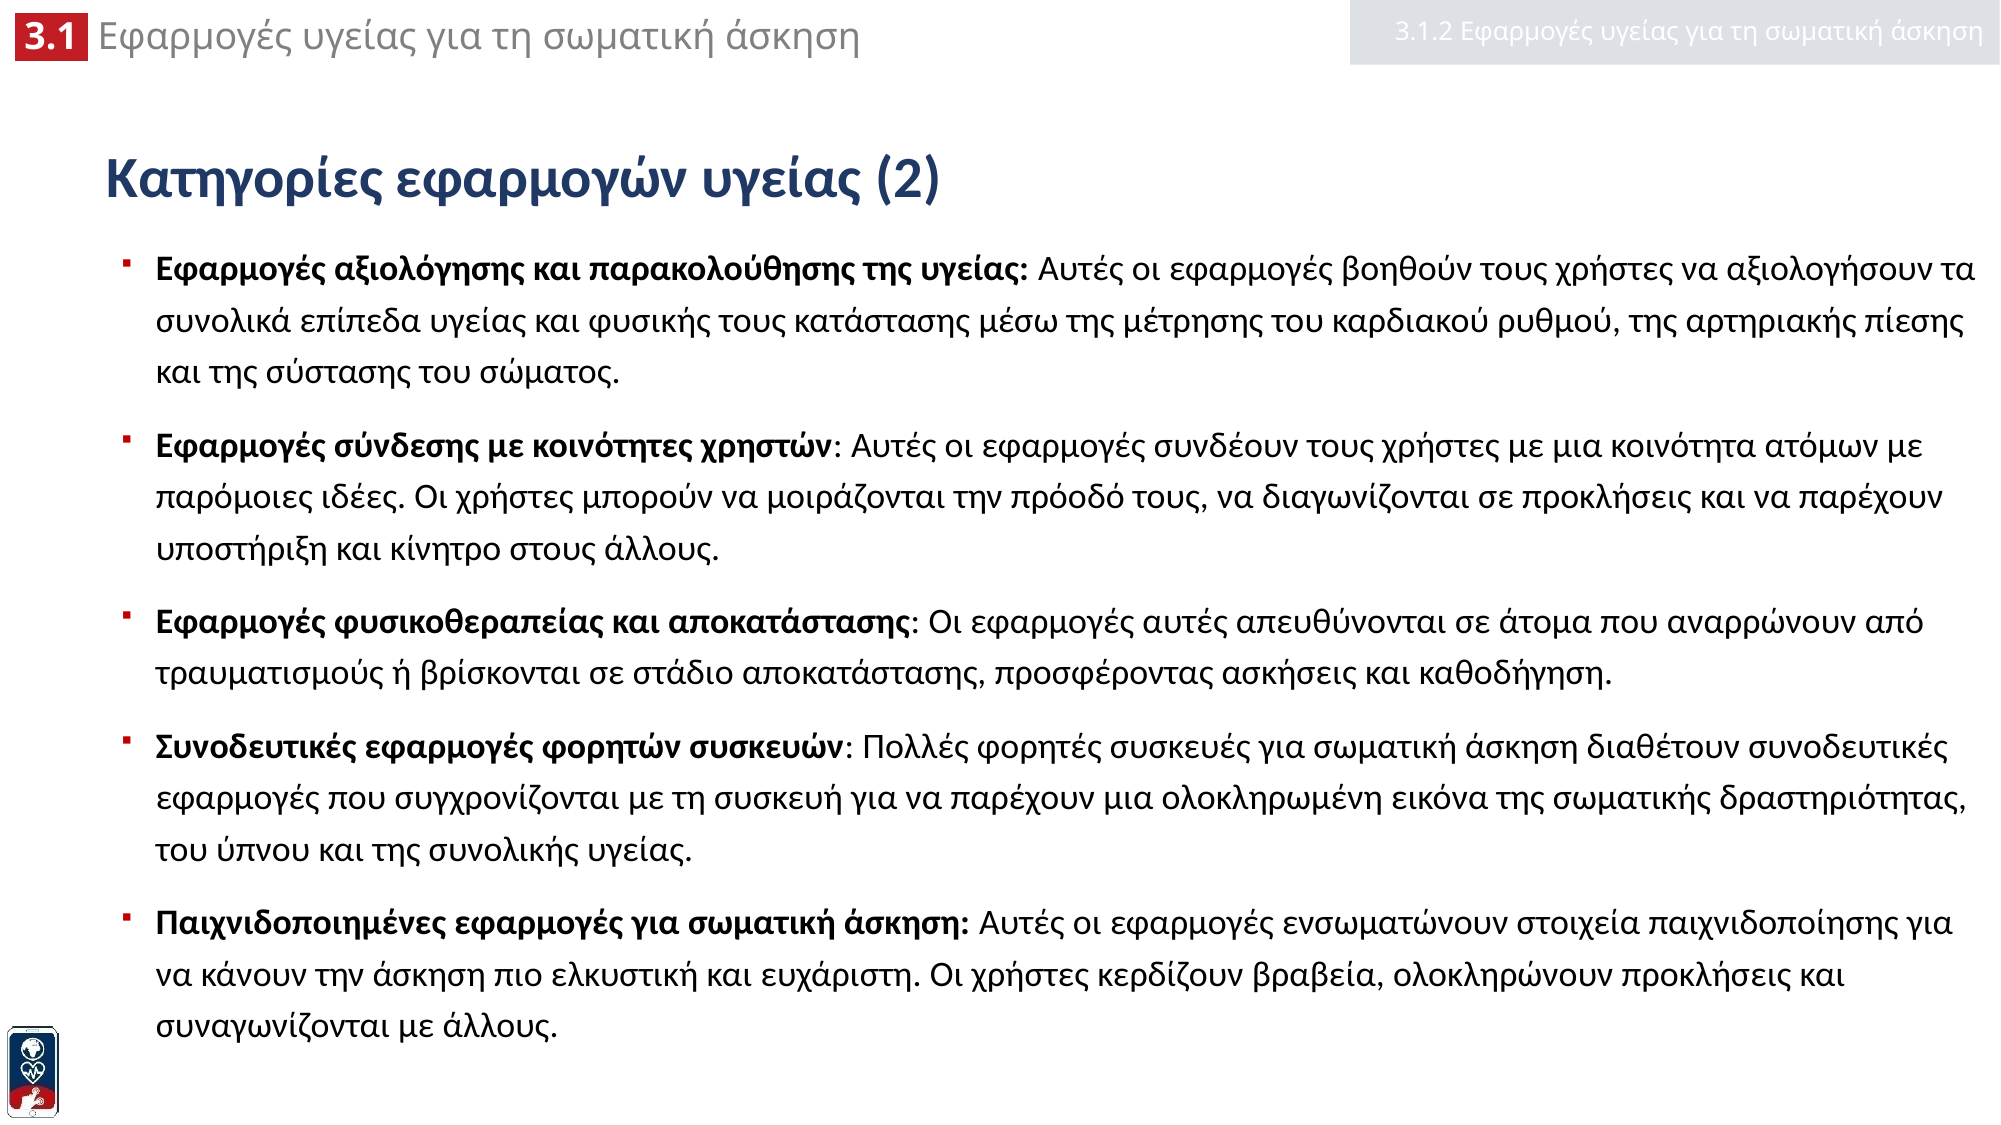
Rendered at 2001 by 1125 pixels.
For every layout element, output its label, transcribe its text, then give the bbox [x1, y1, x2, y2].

picture [7, 1026, 59, 1118]
text_box 3.1.2 Εφαρμογές υγείας για τη σωματική άσκηση [1350, 0, 2000, 65]
list Εφαρμογές αξιολόγησης και παρακολούθησης της υγείας: Αυτές οι εφαρμογές βοηθούν τους χρήστες να αξιολογήσουν τα συνολικά επίπεδα υγείας και φυσικής τους κατάστασης μέσω της μέτρησης του καρδιακού ρυθμού, της αρτηριακής πίεσης και της σύστασης του σώματος. Εφαρμογές σύνδεσης με κοινότητες χρηστών: Αυτές οι εφαρμογές συνδέουν τους χρήστες με μια κοινότητα ατόμων με παρόμοιες ιδέες. Οι χρήστες μπορούν να μοιράζονται την πρόοδό τους, να διαγωνίζονται σε προκλήσεις και να παρέχουν υποστήριξη και κίνητρο στους άλλους. Εφαρμογές φυσικοθεραπείας και αποκατάστασης: Οι εφαρμογές αυτές απευθύνονται σε άτομα που αναρρώνουν από τραυματισμούς ή βρίσκονται σε στάδιο αποκατάστασης, προσφέροντας ασκήσεις και καθοδήγηση. Συνοδευτικές εφαρμογές φορητών συσκευών: Πολλές φορητές συσκευές για σωματική άσκηση διαθέτουν συνοδευτικές εφαρμογές που συγχρονίζονται με τη συσκευή για να παρέχουν μια ολοκληρωμένη εικόνα της σωματικής δραστηριότητας, του ύπνου και της συνολικής υγείας. Παιχνιδοποιημένες εφαρμογές για σωματική άσκηση: Αυτές οι εφαρμογές ενσωματώνουν στοιχεία παιχνιδοποίησης για να κάνουν την άσκηση πιο ελκυστική και ευχάριστη. Οι χρήστες κερδίζουν βραβεία, ολοκληρώνουν προκλήσεις και συναγωνίζονται με άλλους. [106, 228, 2000, 1061]
title Κατηγορίες εφαρμογών υγείας (2) [91, 129, 1906, 229]
